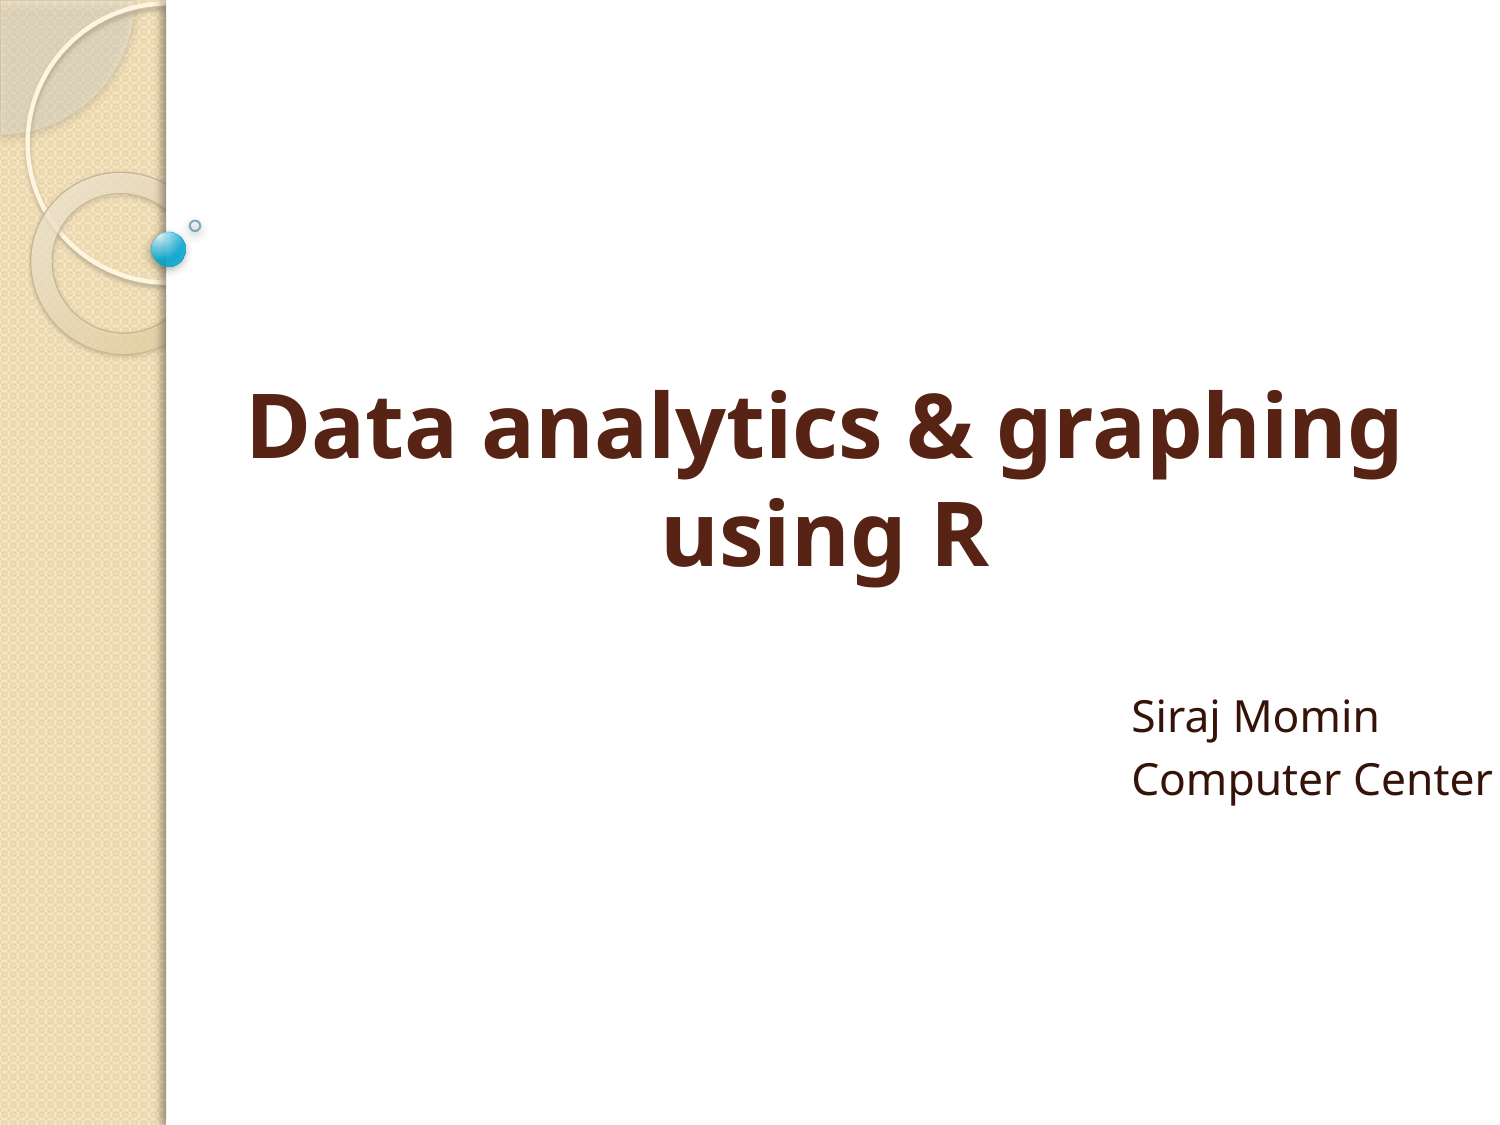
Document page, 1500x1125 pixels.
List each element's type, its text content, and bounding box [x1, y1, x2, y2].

subtitle Siraj Momin Computer Center [1112, 687, 1500, 813]
title Data analytics & graphing using R [200, 350, 1450, 592]
